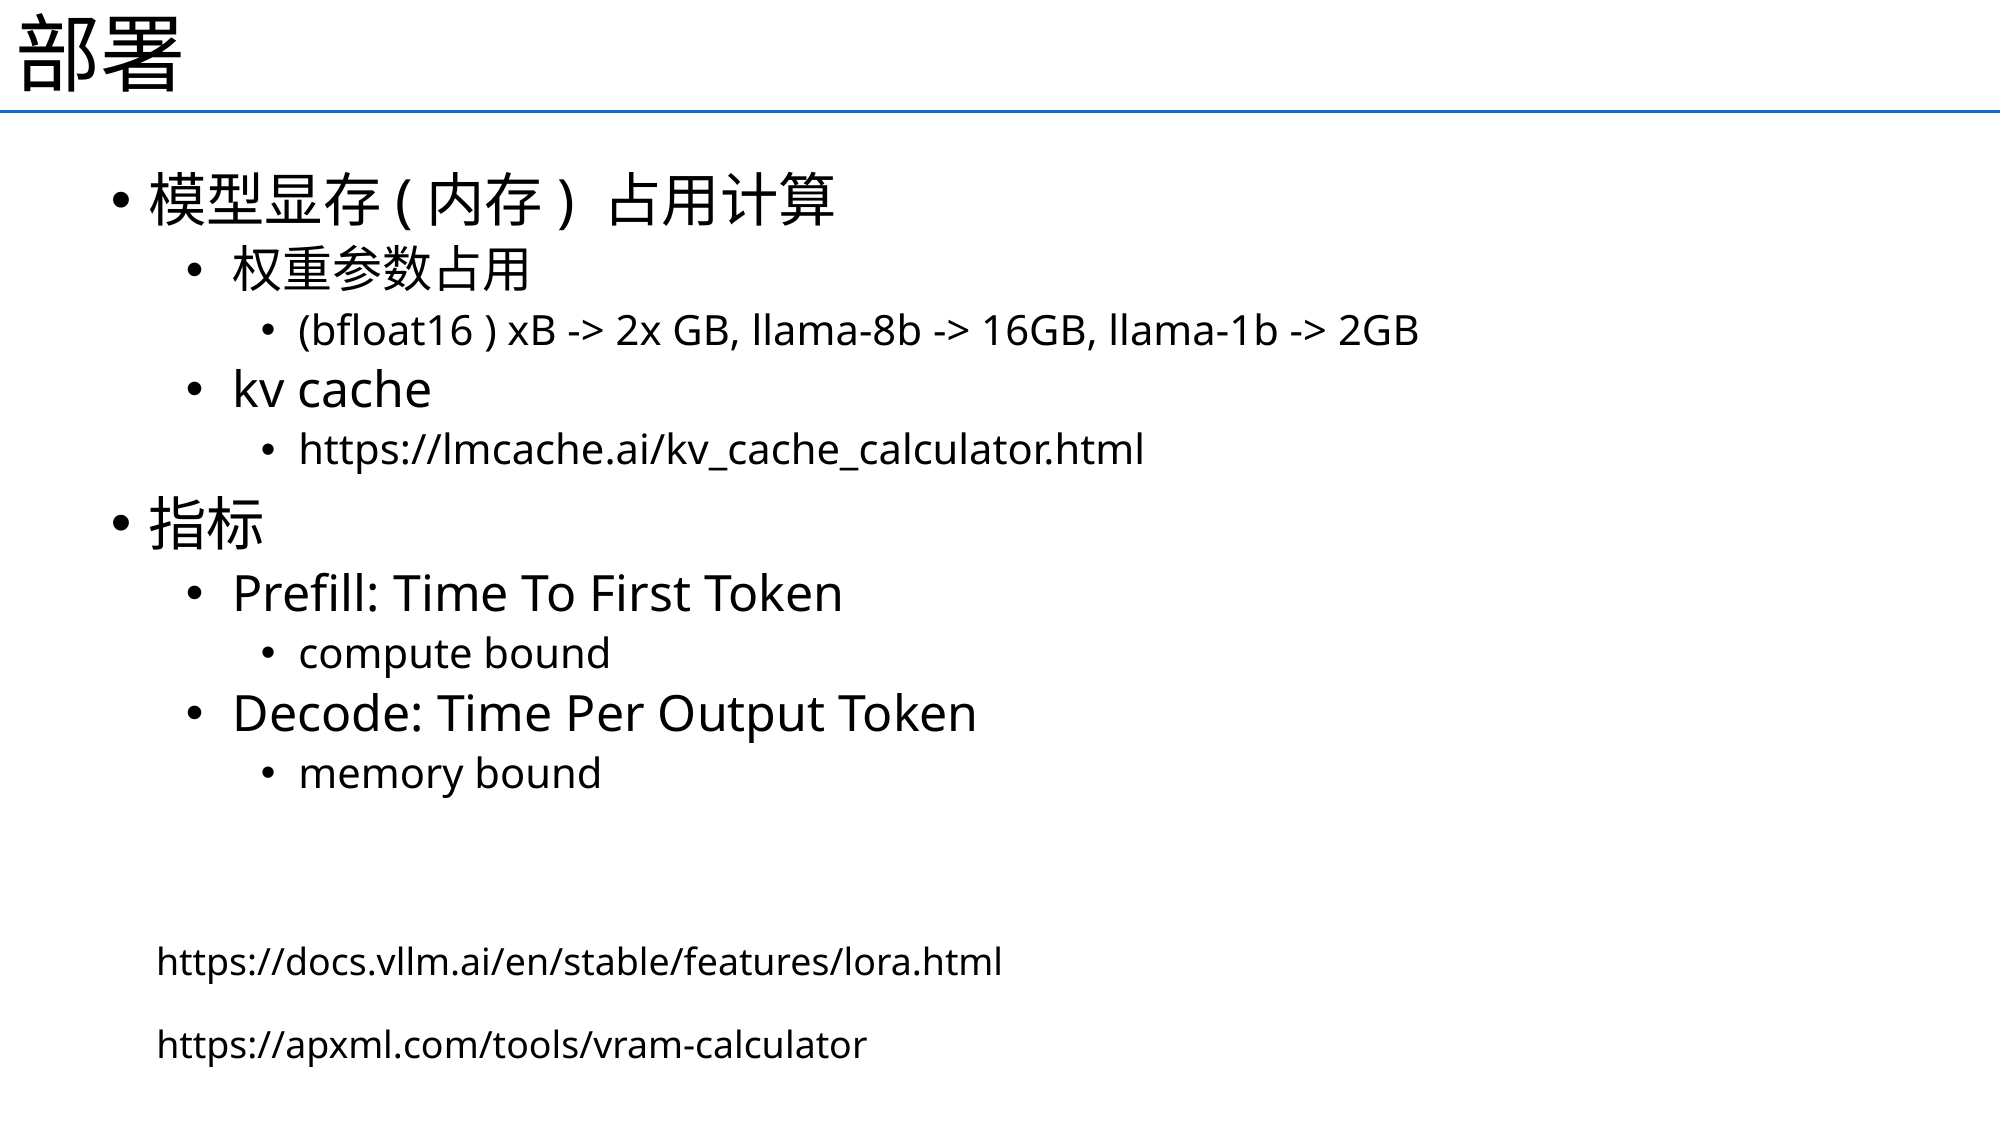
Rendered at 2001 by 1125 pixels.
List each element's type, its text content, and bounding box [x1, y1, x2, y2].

text_box https://docs.vllm.ai/en/stable/features/lora.html [141, 930, 1535, 991]
title 部署 [0, 3, 1725, 110]
text_box https://apxml.com/tools/vram-calculator [141, 1013, 1165, 1073]
list 模型显存(内存) 占用计算 权重参数占用 (bfloat16 ) xB -> 2x GB, llama-8b -> 16GB, llama-1b -> 2GB kv cache https://lmcache.ai/kv_cache_calculator.html 指标 Prefill: Time To First Token compute bound Decode: Time Per Output Token memory bound [95, 164, 1821, 878]
